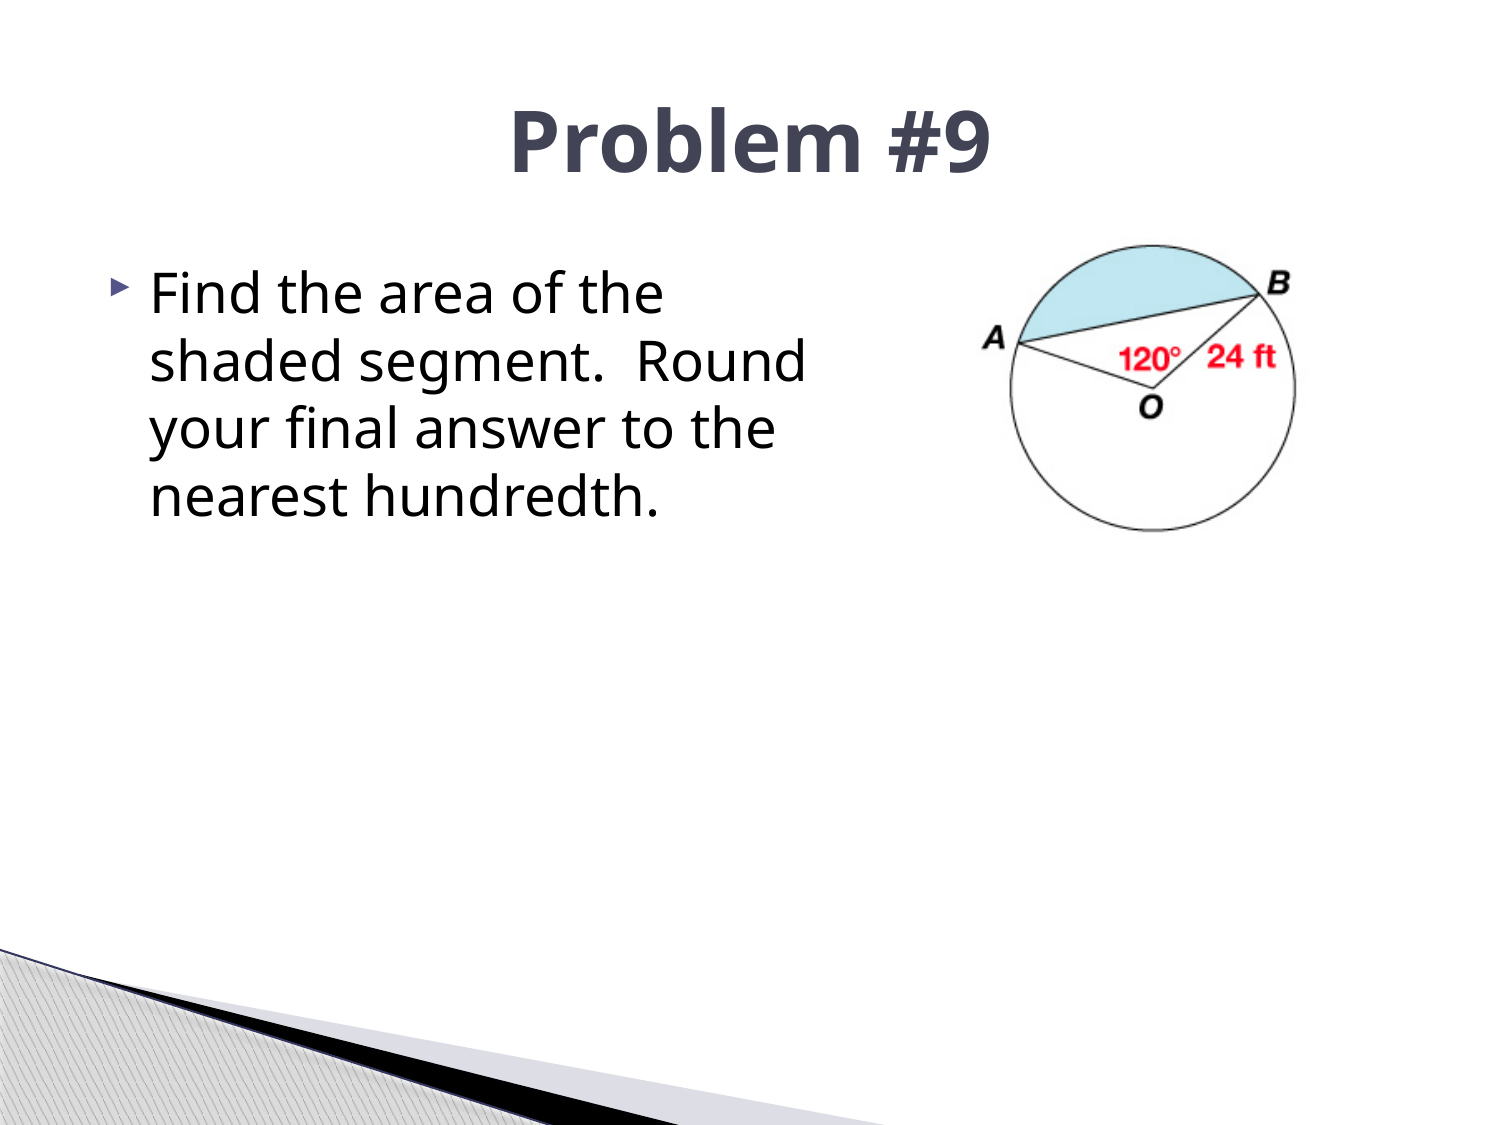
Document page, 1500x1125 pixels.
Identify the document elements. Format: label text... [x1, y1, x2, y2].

picture [974, 237, 1308, 539]
list Find the area of the shaded segment. Round your final answer to the nearest hundredth. [75, 249, 838, 986]
title Problem #9 [75, 45, 1425, 233]
